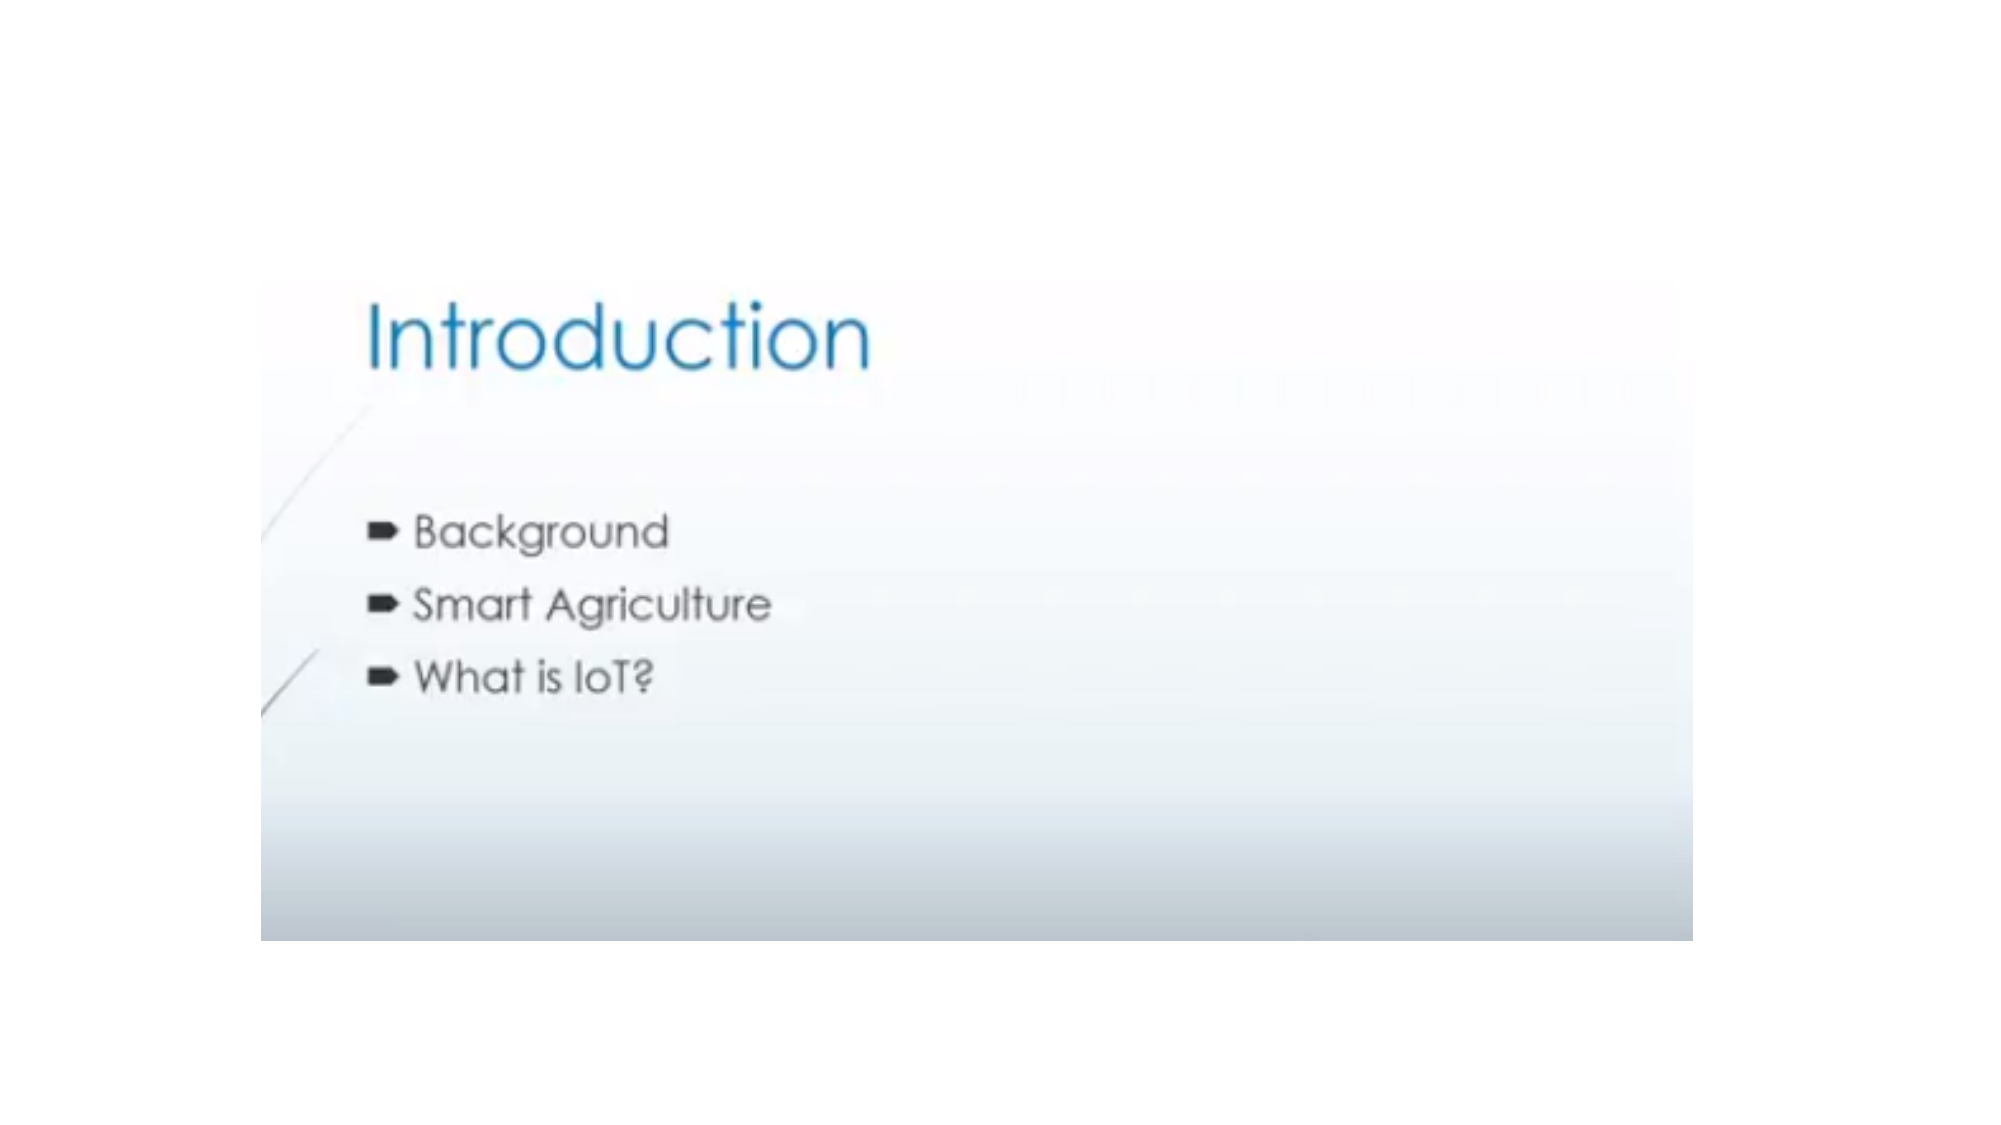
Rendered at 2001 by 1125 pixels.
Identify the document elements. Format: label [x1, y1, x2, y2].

picture [261, 192, 1693, 941]
